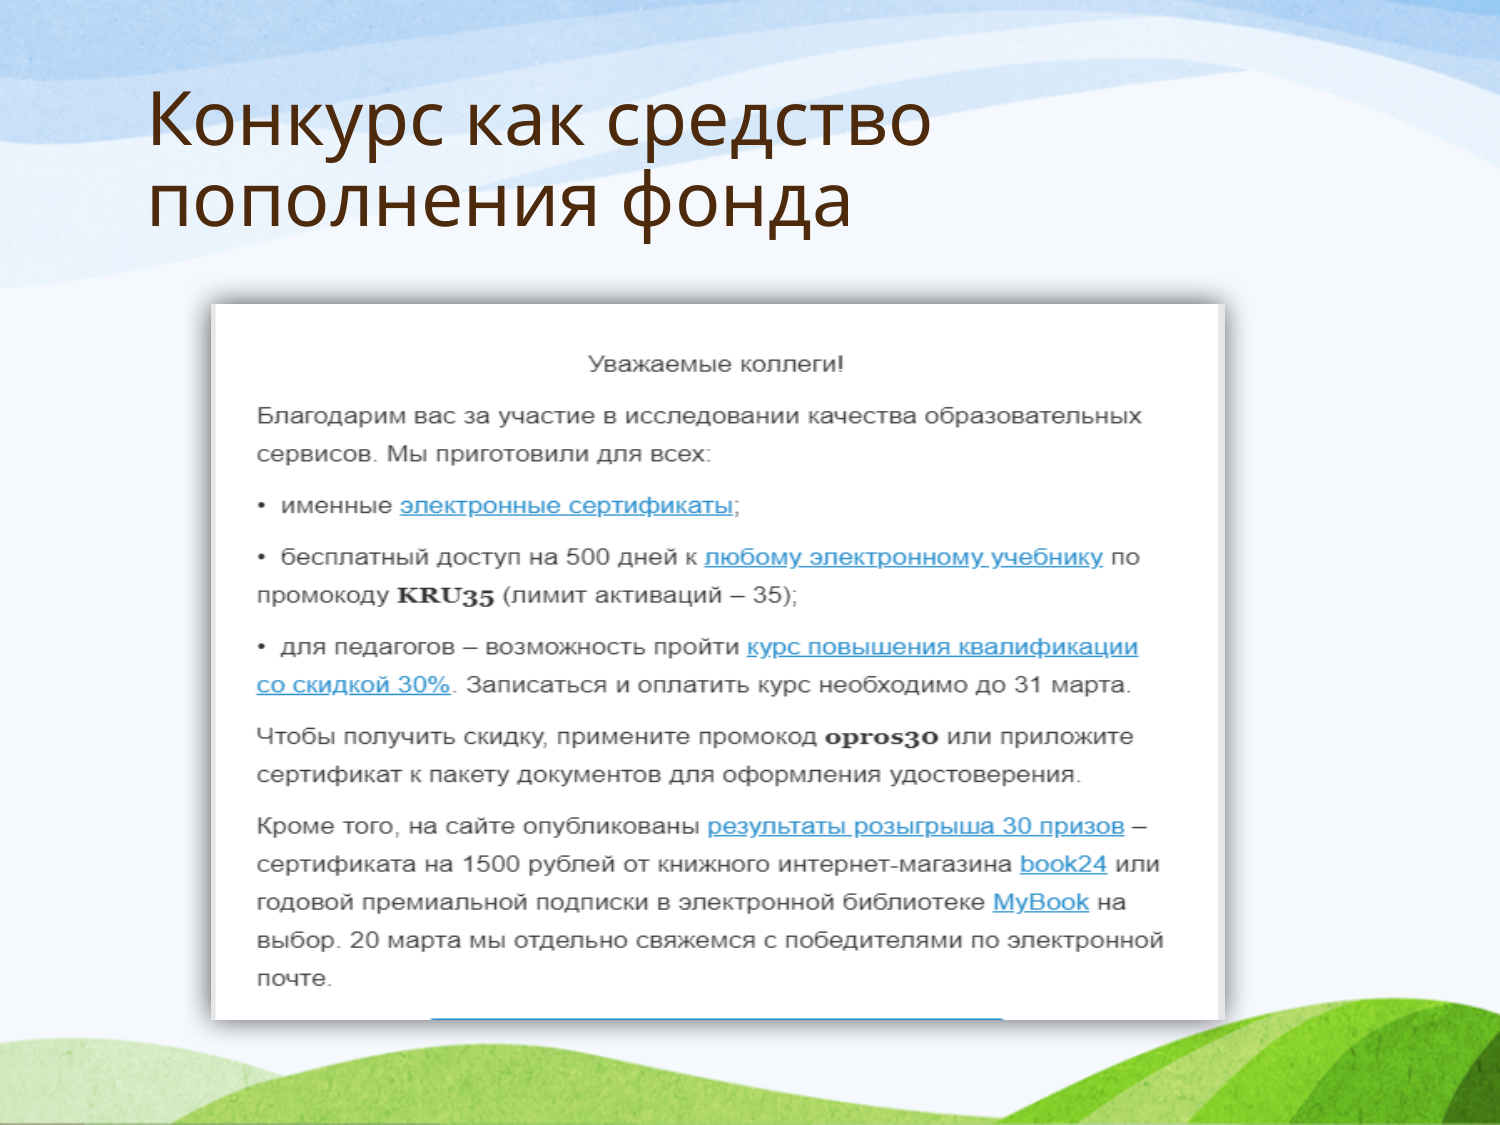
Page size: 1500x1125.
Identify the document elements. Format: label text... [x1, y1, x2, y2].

title Конкурс как средство пополнения фонда [131, 50, 1369, 250]
picture [0, 0, 1500, 1125]
